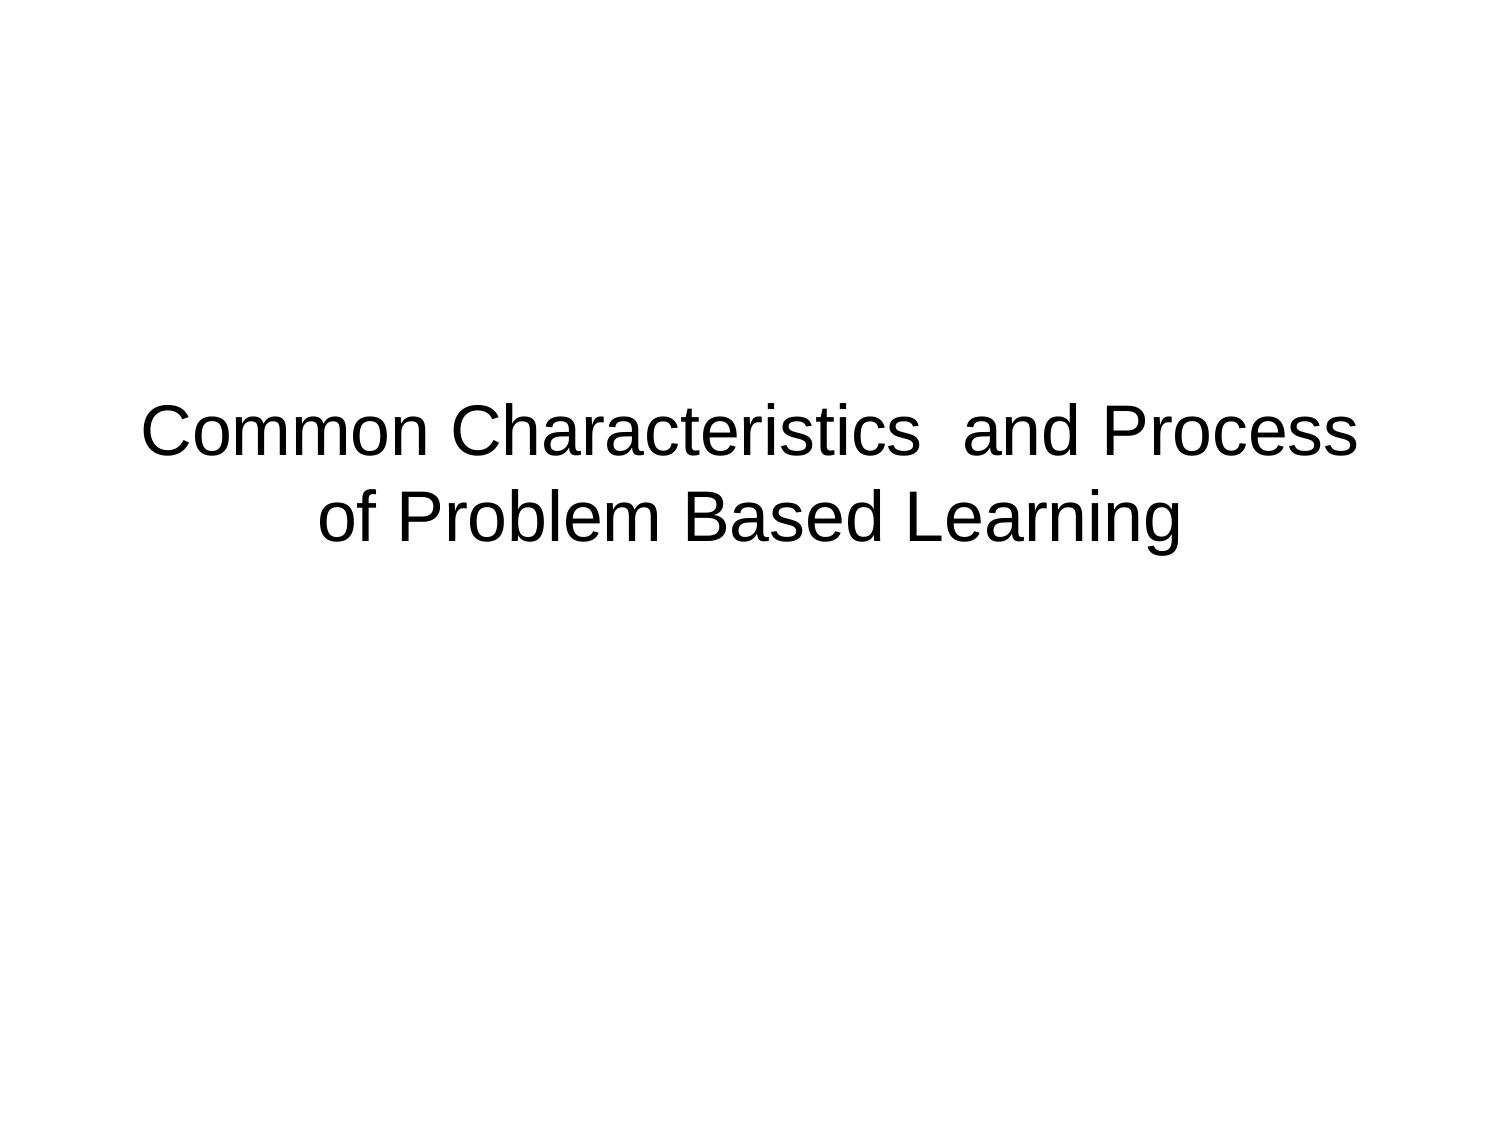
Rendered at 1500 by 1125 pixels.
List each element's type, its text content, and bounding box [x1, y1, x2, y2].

title Common Characteristics and Process of Problem Based Learning [112, 349, 1388, 591]
